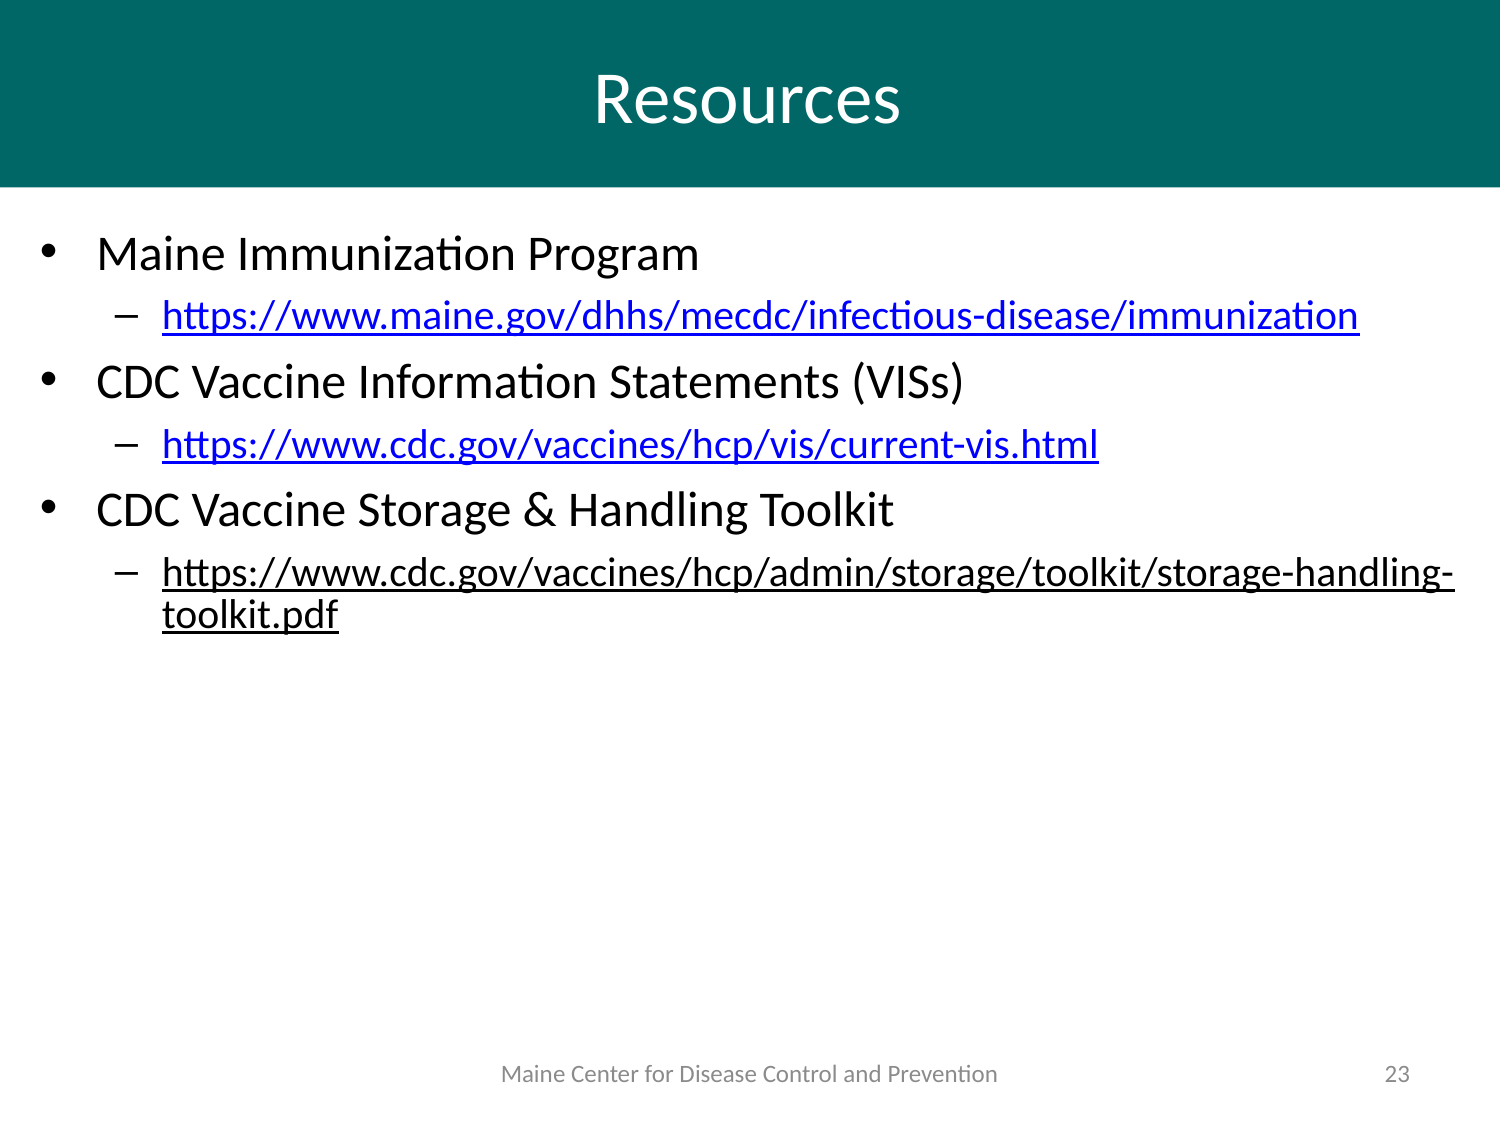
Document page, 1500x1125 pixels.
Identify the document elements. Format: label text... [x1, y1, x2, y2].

slide_number 23 [1074, 1042, 1425, 1103]
title Resources [0, 0, 1500, 188]
footer Maine Center for Disease Control and Prevention [450, 1042, 1050, 1103]
list Maine Immunization Program https://www.maine.gov/dhhs/mecdc/infectious-disease/immunization CDC Vaccine Information Statements (VISs) https://www.cdc.gov/vaccines/hcp/vis/current-vis.html CDC Vaccine Storage & Handling Toolkit https://www.cdc.gov/vaccines/hcp/admin/storage/toolkit/storage-handling-toolkit.pdf [24, 212, 1475, 1025]
